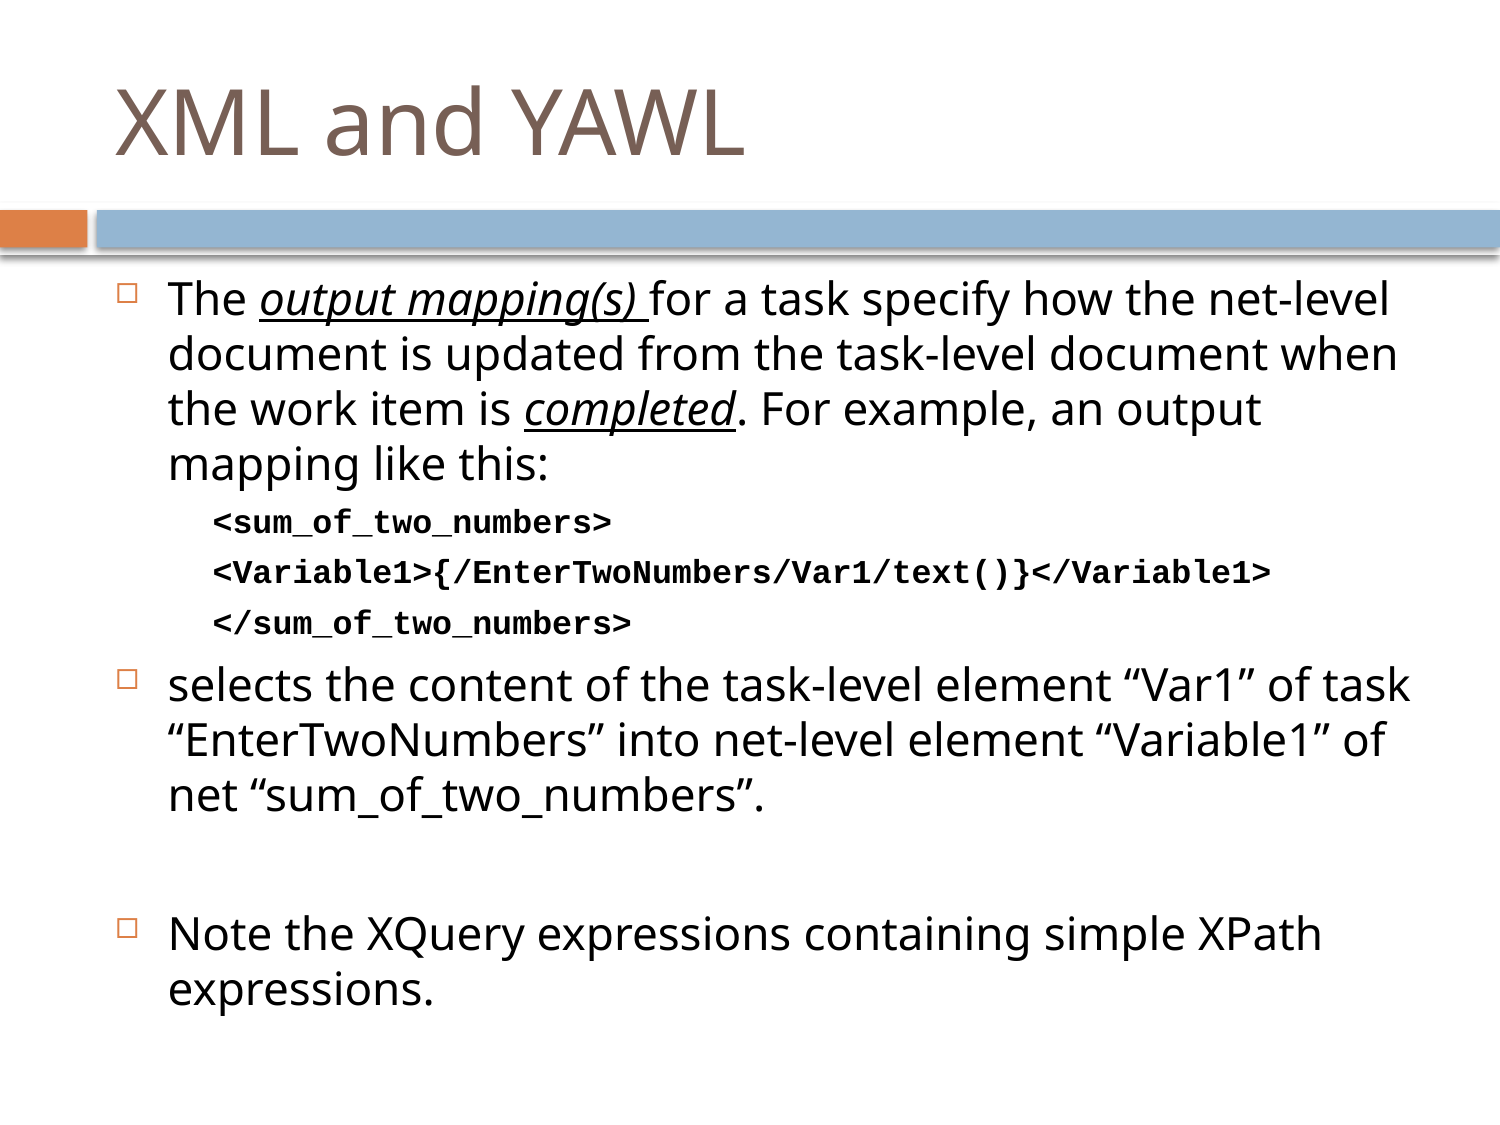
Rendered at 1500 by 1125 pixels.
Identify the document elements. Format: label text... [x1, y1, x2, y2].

title XML and YAWL [100, 37, 1438, 200]
list The output mapping(s) for a task specify how the net-level document is updated from the task-level document when the work item is completed. For example, an output mapping like this: <sum_of_two_numbers> <Variable1>{/EnterTwoNumbers/Var1/text()}</Variable1> </sum_of_two_numbers> selects the content of the task-level element “Var1” of task “EnterTwoNumbers” into net-level element “Variable1” of net “sum_of_two_numbers”. Note the XQuery expressions containing simple XPath expressions. [100, 262, 1438, 1000]
